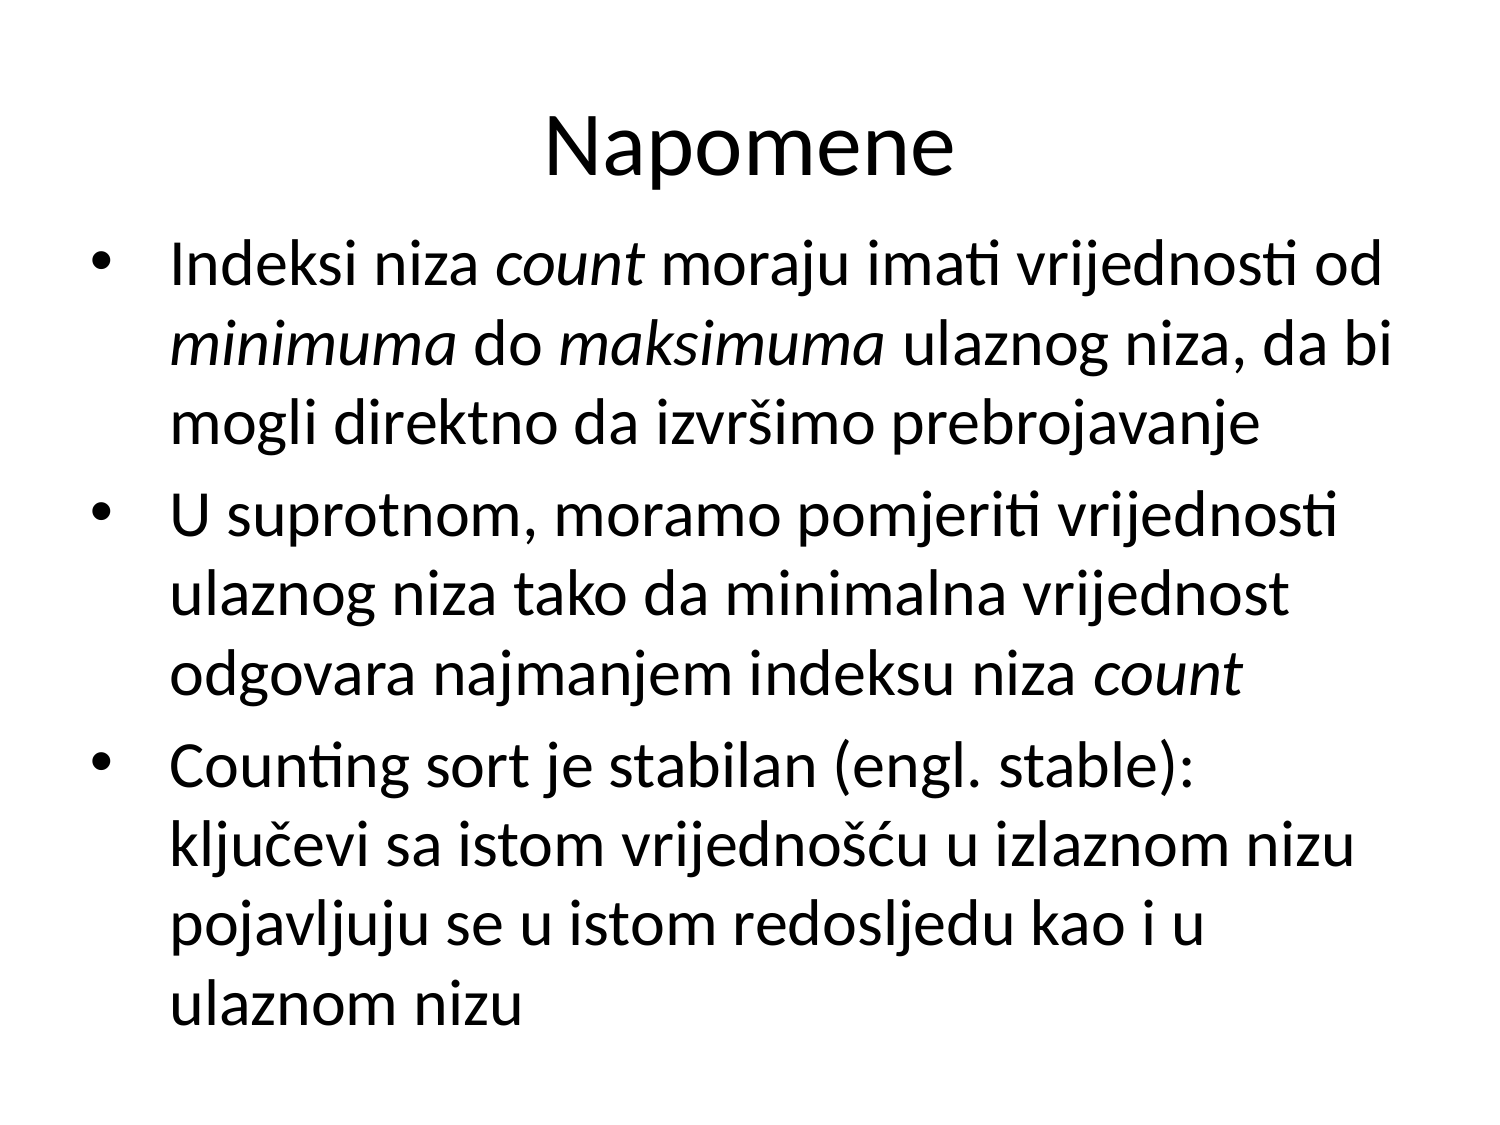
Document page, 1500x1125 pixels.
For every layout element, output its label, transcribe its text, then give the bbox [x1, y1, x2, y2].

text_box Napomene [75, 45, 1425, 212]
text_box Indeksi niza count moraju imati vrijednosti od minimumа do maksimuma ulaznog niza, da bi mogli direktno da izvršimo prebrojavanje U suprotnom, moramo pomjeriti vrijednosti ulaznog niza tako da minimalna vrijednost odgovara najmanjem indeksu niza count Counting sort je stabilan (engl. stable): ključevi sa istom vrijednošću u izlaznom nizu pojavljuju se u istom redosljedu kao i u ulaznom nizu [75, 212, 1425, 1050]
